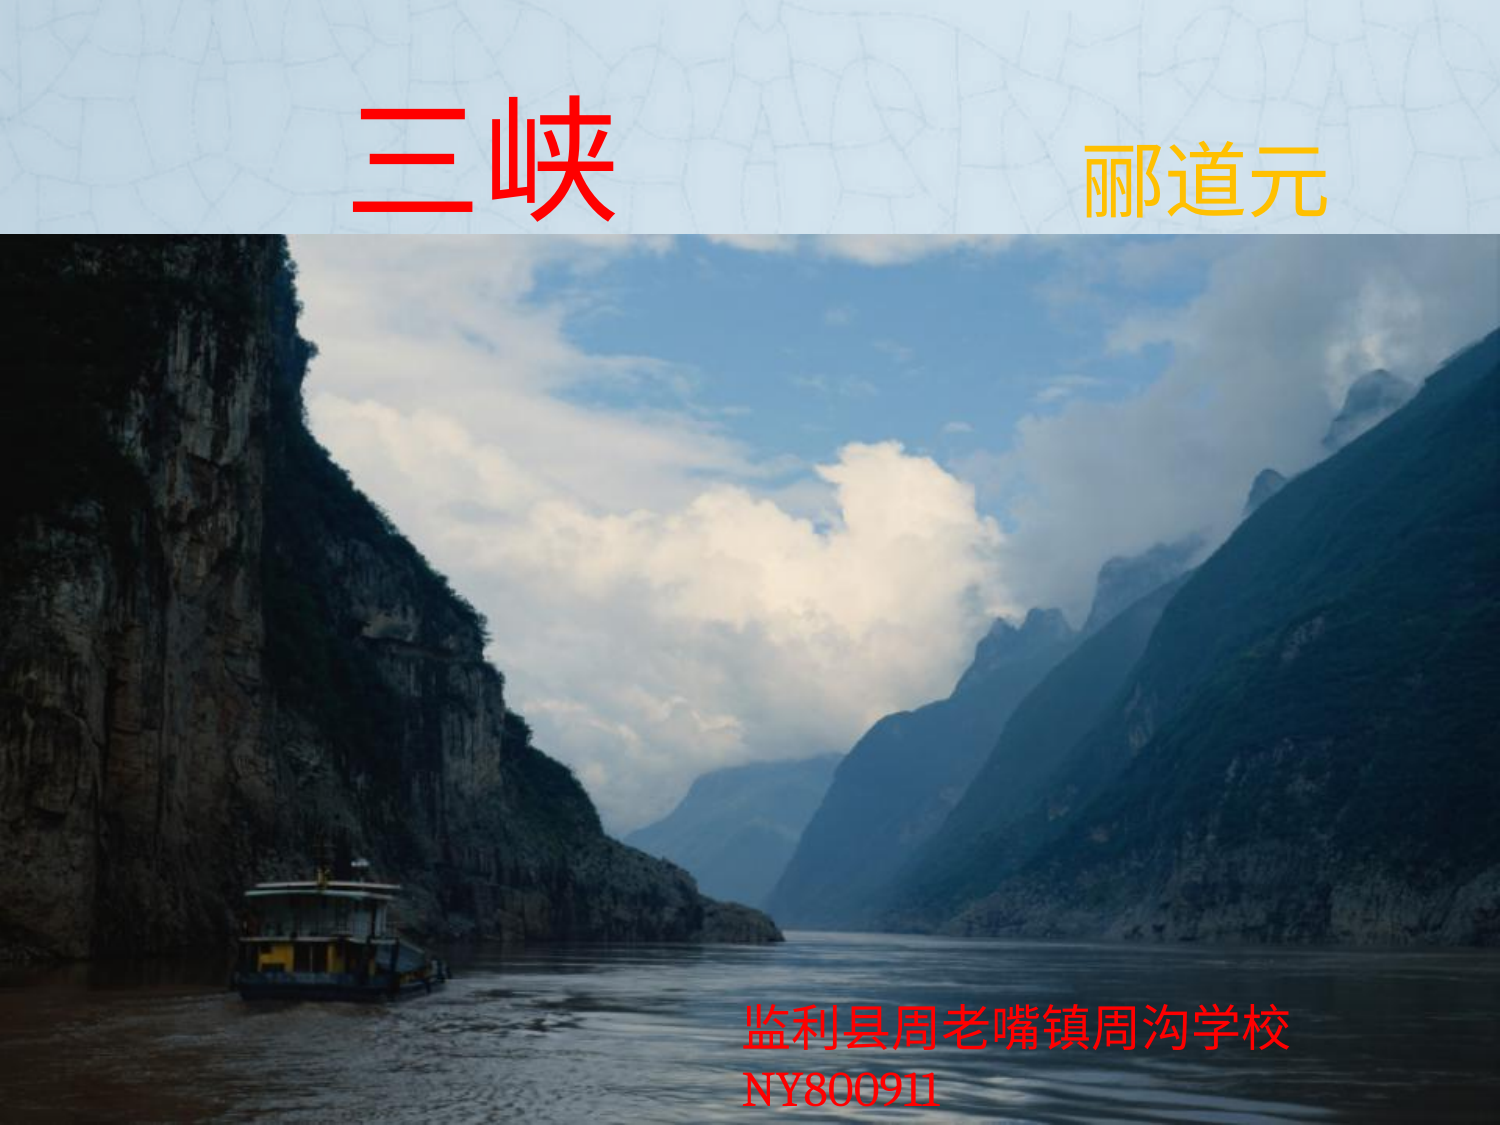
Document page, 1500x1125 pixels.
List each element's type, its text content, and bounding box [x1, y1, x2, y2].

title 三峡 郦道元 [112, 46, 1388, 233]
picture [0, 233, 1500, 1125]
